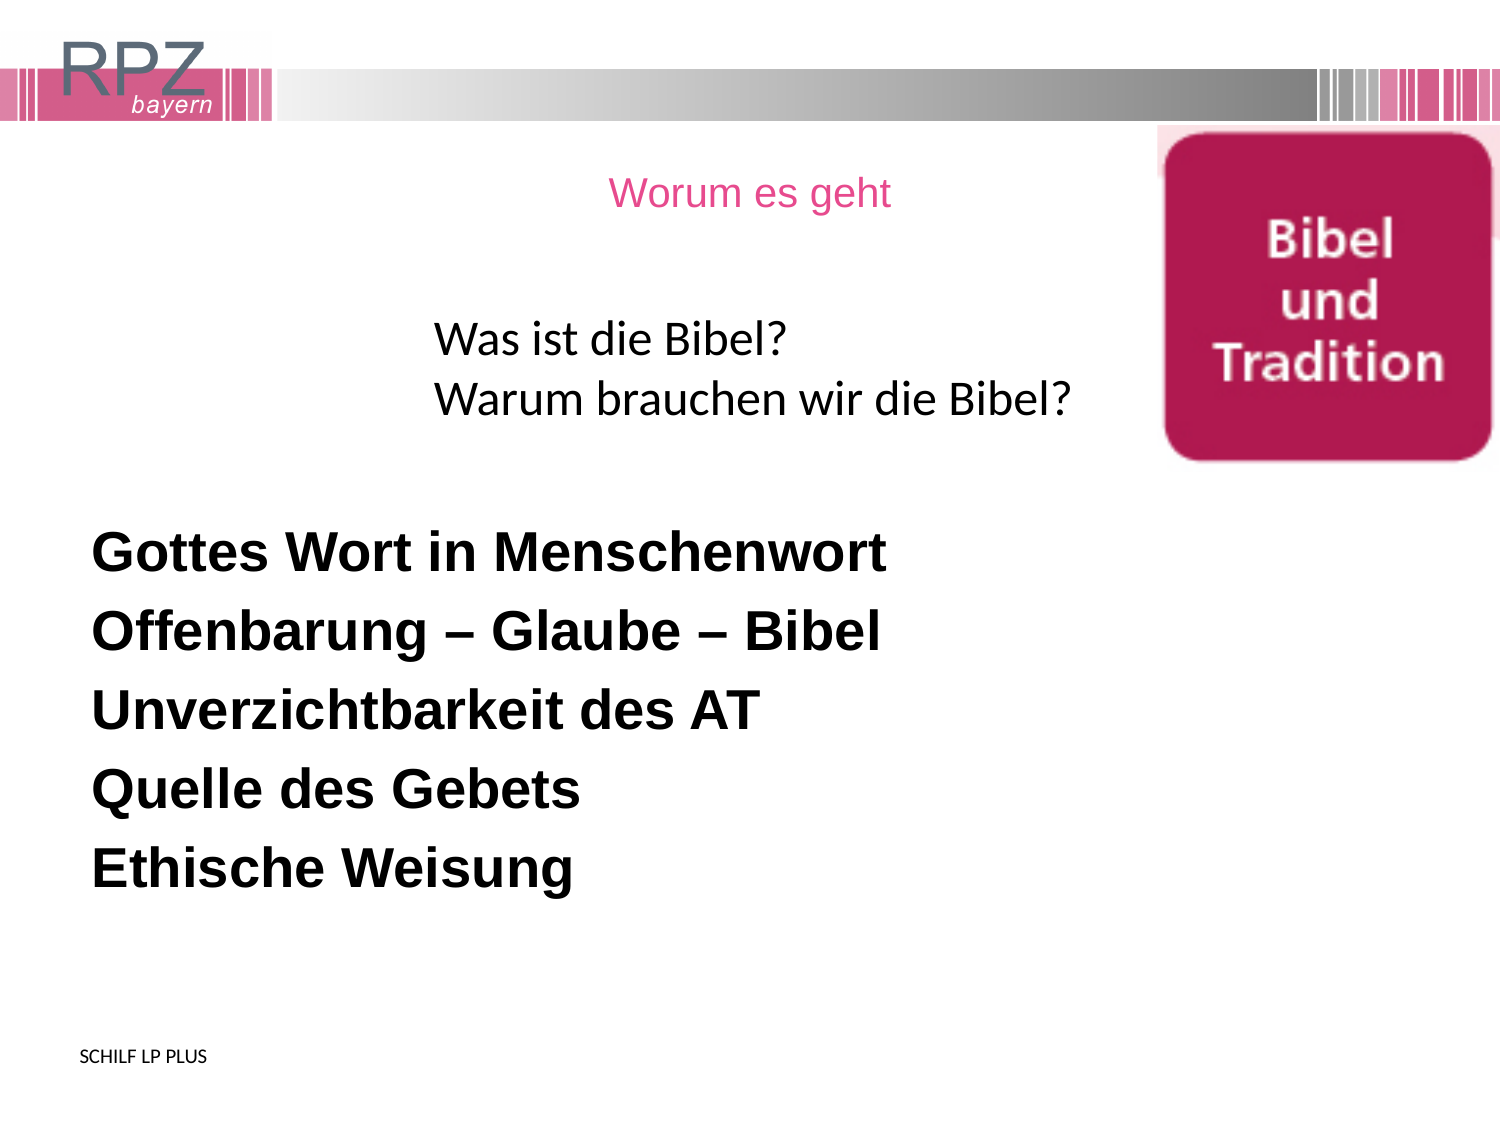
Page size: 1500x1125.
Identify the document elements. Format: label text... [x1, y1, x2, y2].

picture [1380, 69, 1439, 121]
picture [1319, 69, 1379, 121]
title Worum es geht [75, 149, 1152, 233]
picture [0, 31, 272, 121]
picture [1157, 125, 1500, 472]
picture [1443, 69, 1500, 121]
text_box Was ist die Bibel? Warum brauchen wir die Bibel? [419, 298, 1128, 434]
list Gottes Wort in Menschenwort Offenbarung – Glaube – Bibel Unverzichtbarkeit des AT Quelle des Gebets Ethische Weisung [76, 338, 1427, 1081]
